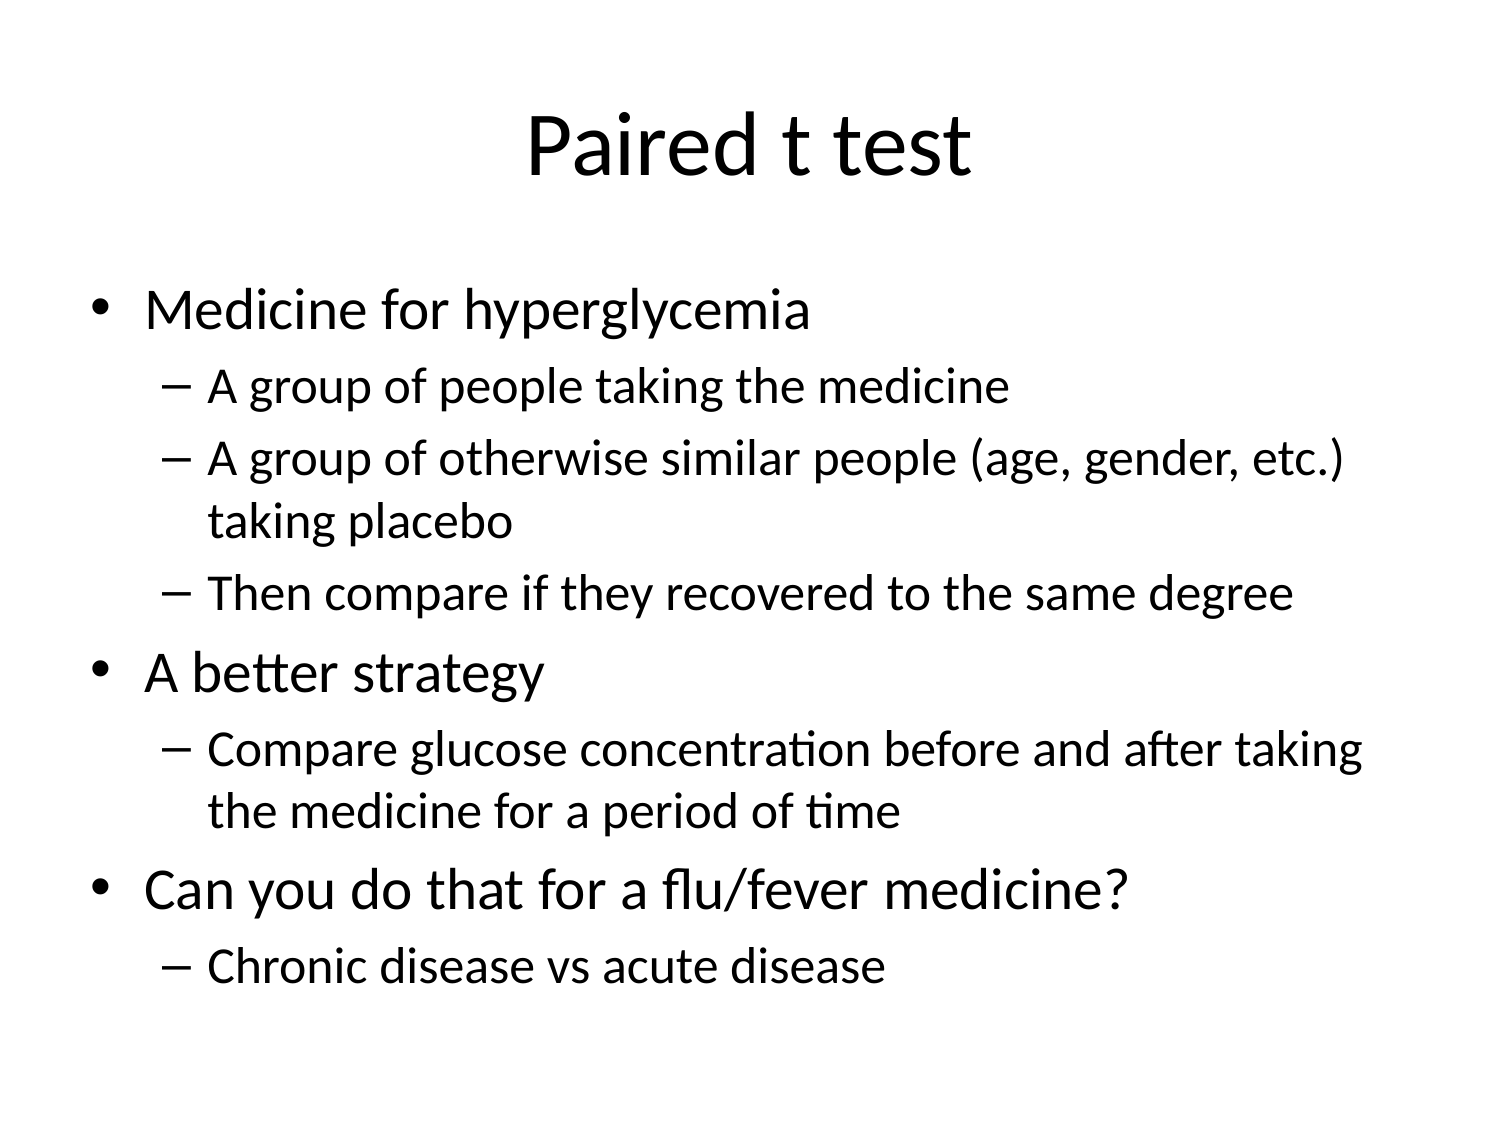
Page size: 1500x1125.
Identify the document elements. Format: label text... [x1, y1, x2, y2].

title Paired t test [75, 45, 1425, 233]
list Medicine for hyperglycemia A group of people taking the medicine A group of otherwise similar people (age, gender, etc.) taking placebo Then compare if they recovered to the same degree A better strategy Compare glucose concentration before and after taking the medicine for a period of time Can you do that for a flu/fever medicine? Chronic disease vs acute disease [75, 262, 1425, 1005]
